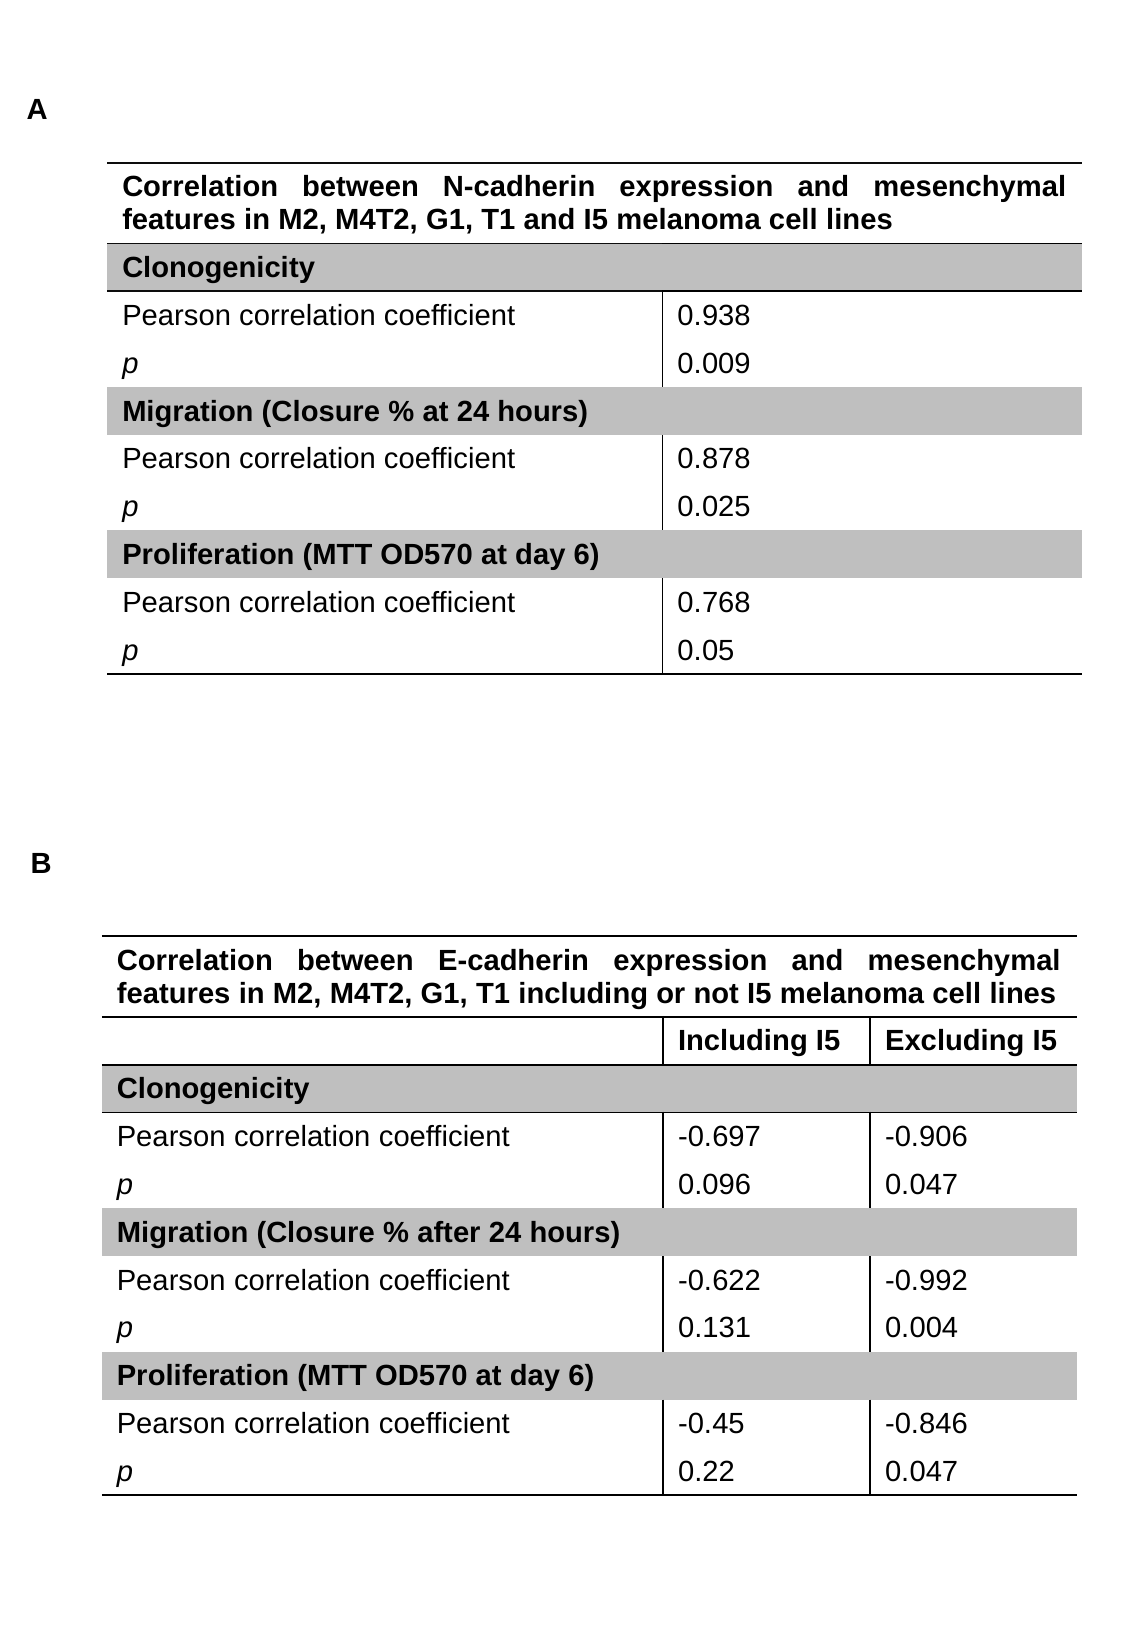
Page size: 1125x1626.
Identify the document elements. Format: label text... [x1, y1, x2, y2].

table_cell -0.992 [871, 1256, 1077, 1304]
table_cell -0.45 [664, 1400, 869, 1447]
table_cell Proliferation (MTT OD570 at day 6) [107, 530, 662, 578]
table_cell [870, 1208, 1077, 1256]
table_cell 0.047 [871, 1447, 1077, 1494]
table_cell -0.622 [664, 1256, 869, 1304]
table_cell Pearson correlation coefficient [102, 1113, 662, 1160]
table_cell Clonogenicity [102, 1066, 663, 1112]
table_cell [662, 244, 1082, 290]
table_cell -0.846 [871, 1400, 1077, 1447]
table_cell 0.131 [664, 1304, 869, 1352]
table_cell Proliferation (MTT OD570 at day 6) [102, 1352, 663, 1400]
table_cell 0.009 [663, 339, 1082, 387]
table_cell [663, 1208, 870, 1256]
table_cell 0.025 [663, 483, 1082, 530]
table_cell -0.906 [871, 1113, 1077, 1160]
table_cell [663, 1352, 870, 1400]
table_cell -0.697 [664, 1113, 869, 1160]
table_cell p [107, 339, 662, 387]
table_cell [870, 1066, 1077, 1112]
table_cell 0.096 [664, 1160, 869, 1208]
table_cell p [107, 483, 662, 530]
table_cell [662, 530, 1082, 578]
table_cell Including I5 [664, 1018, 869, 1064]
table_header Correlation between E-cadherin expression and mesenchymal features in M2, M4T2, G1, T1 including or not I5 melanoma cell lines [102, 937, 1077, 1016]
table_cell Pearson correlation coefficient [107, 292, 662, 339]
table_cell Pearson correlation coefficient [107, 435, 662, 483]
table_cell p [102, 1447, 662, 1494]
table_cell p [107, 626, 662, 673]
table_cell Migration (Closure % after 24 hours) [102, 1208, 663, 1256]
table_cell 0.768 [663, 578, 1082, 626]
table_cell 0.004 [871, 1304, 1077, 1352]
table_cell Pearson correlation coefficient [102, 1400, 662, 1447]
table_cell [870, 1352, 1077, 1400]
table_cell Pearson correlation coefficient [107, 578, 662, 626]
table_cell Pearson correlation coefficient [102, 1256, 662, 1304]
table_cell 0.938 [663, 292, 1082, 339]
table_cell 0.878 [663, 435, 1082, 483]
table_cell [662, 387, 1082, 435]
table_cell Excluding I5 [871, 1018, 1077, 1064]
text_box B [3, 836, 67, 887]
table_cell p [102, 1304, 662, 1352]
table_cell Clonogenicity [107, 244, 662, 290]
table_cell 0.047 [871, 1160, 1077, 1208]
table_cell 0.22 [664, 1447, 869, 1494]
table_cell 0.05 [663, 626, 1082, 673]
text_box A [0, 83, 63, 133]
table_cell [102, 1018, 662, 1064]
table_cell p [102, 1160, 662, 1208]
table_cell Migration (Closure % at 24 hours) [107, 387, 662, 435]
table_cell [663, 1066, 870, 1112]
table_header Correlation between N-cadherin expression and mesenchymal features in M2, M4T2, G1, T1 and I5 melanoma cell lines [107, 164, 1082, 243]
